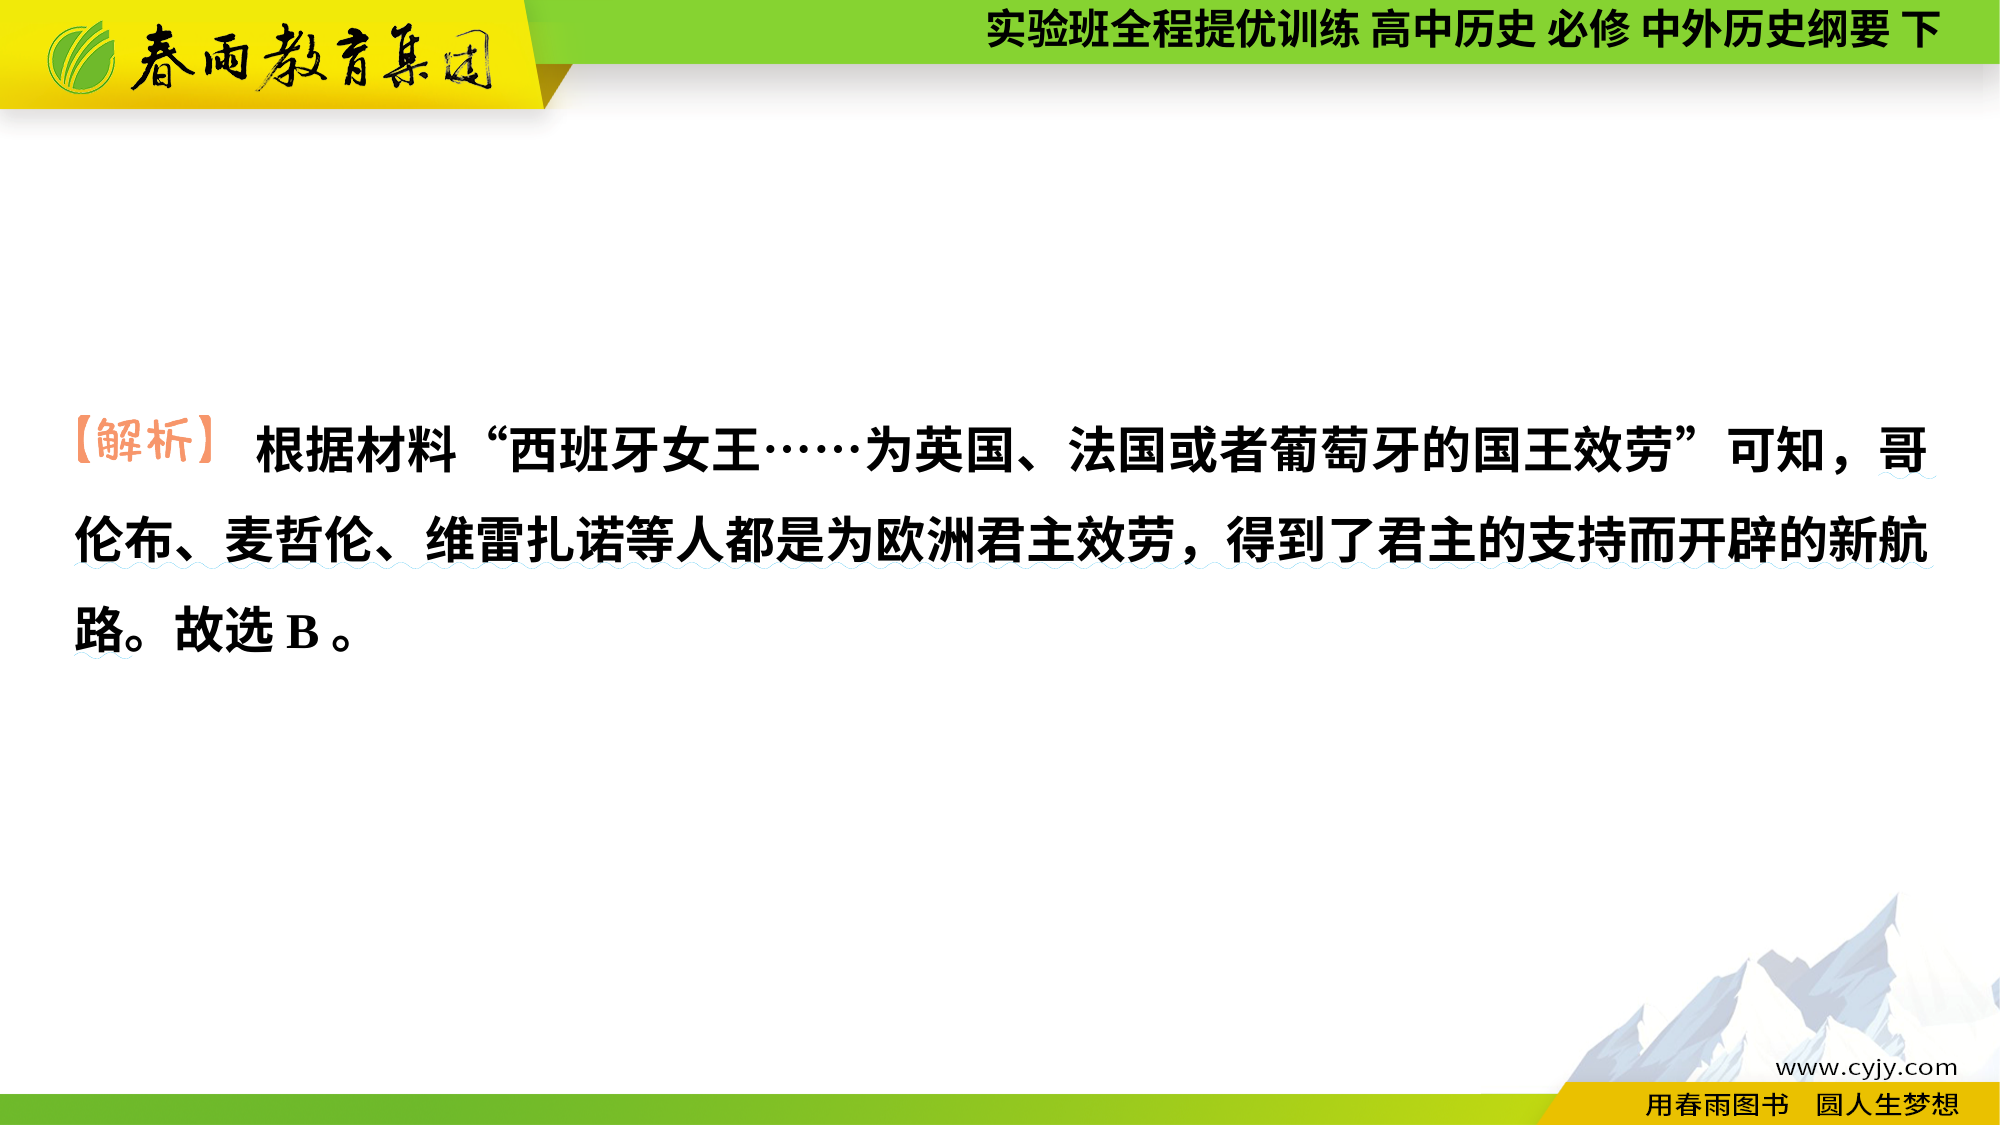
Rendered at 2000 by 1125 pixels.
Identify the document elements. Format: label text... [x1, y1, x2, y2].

picture [0, 0, 2000, 1125]
list 根据材料“西班牙女王……为英国、法国或者葡萄牙的国王效劳”可知，哥伦布、麦哲伦、维雷扎诺等人都是为欧洲君主效劳，得到了君主的支持而开辟的新航路。故选B。 [59, 380, 1944, 657]
